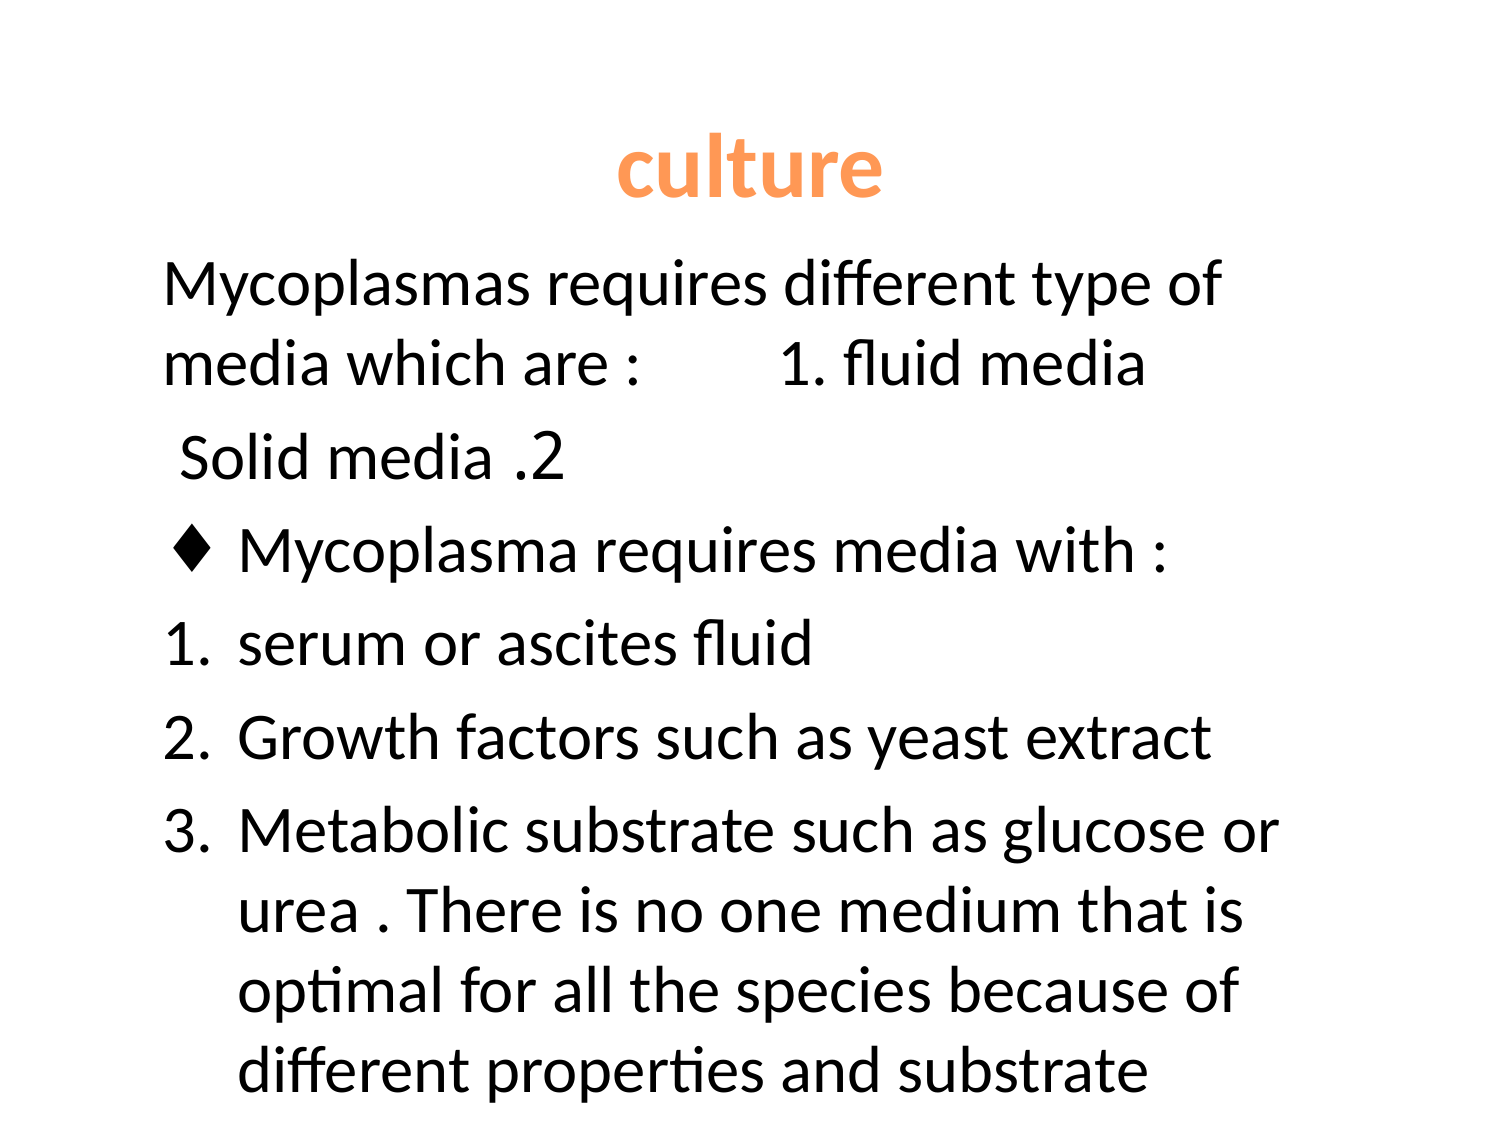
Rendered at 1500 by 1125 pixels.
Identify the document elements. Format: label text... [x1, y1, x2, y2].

list Mycoplasmas requires different type of media which are : 1. fluid media 2. Solid media ♦ Mycoplasma requires media with : serum or ascites fluid Growth factors such as yeast extract Metabolic substrate such as glucose or urea . There is no one medium that is optimal for all the species because of different properties and substrate requirements. Incubation at 37 C for 48-96 hours there may be no turbidity in [147, 231, 1365, 1012]
title culture [179, 90, 1323, 231]
